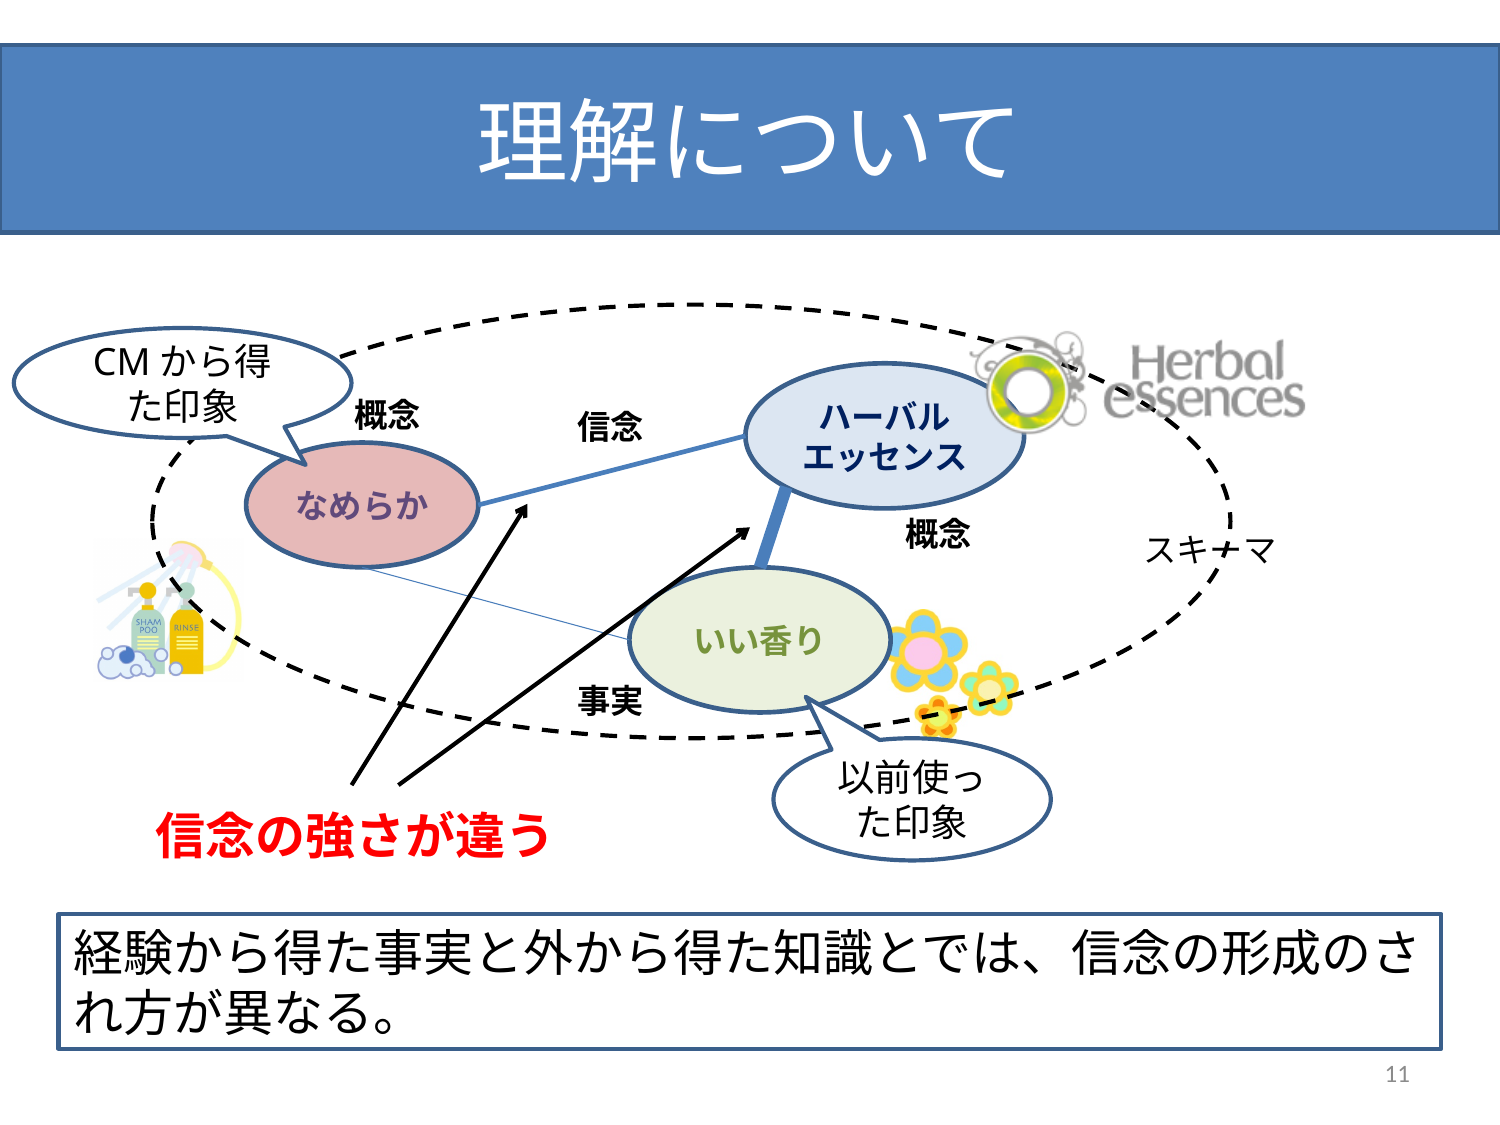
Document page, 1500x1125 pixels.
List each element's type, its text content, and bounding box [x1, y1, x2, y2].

text_box [150, 439, 240, 537]
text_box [245, 362, 1337, 730]
picture [93, 538, 244, 682]
picture [878, 730, 1019, 739]
title 理解について [0, 43, 1500, 235]
text_box 経験から得た事実と外から得た知識とでは、信念の形成のされ方が異なる。 [58, 913, 1442, 1049]
text_box 以前使った印象 [771, 737, 1053, 863]
text_box CMから得た印象 [11, 325, 341, 444]
text_box 信念の強さが違う [140, 796, 598, 872]
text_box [298, 556, 393, 733]
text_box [398, 527, 751, 786]
slide_number 11 [1074, 1049, 1425, 1103]
text_box [337, 302, 956, 361]
picture [960, 327, 1315, 438]
